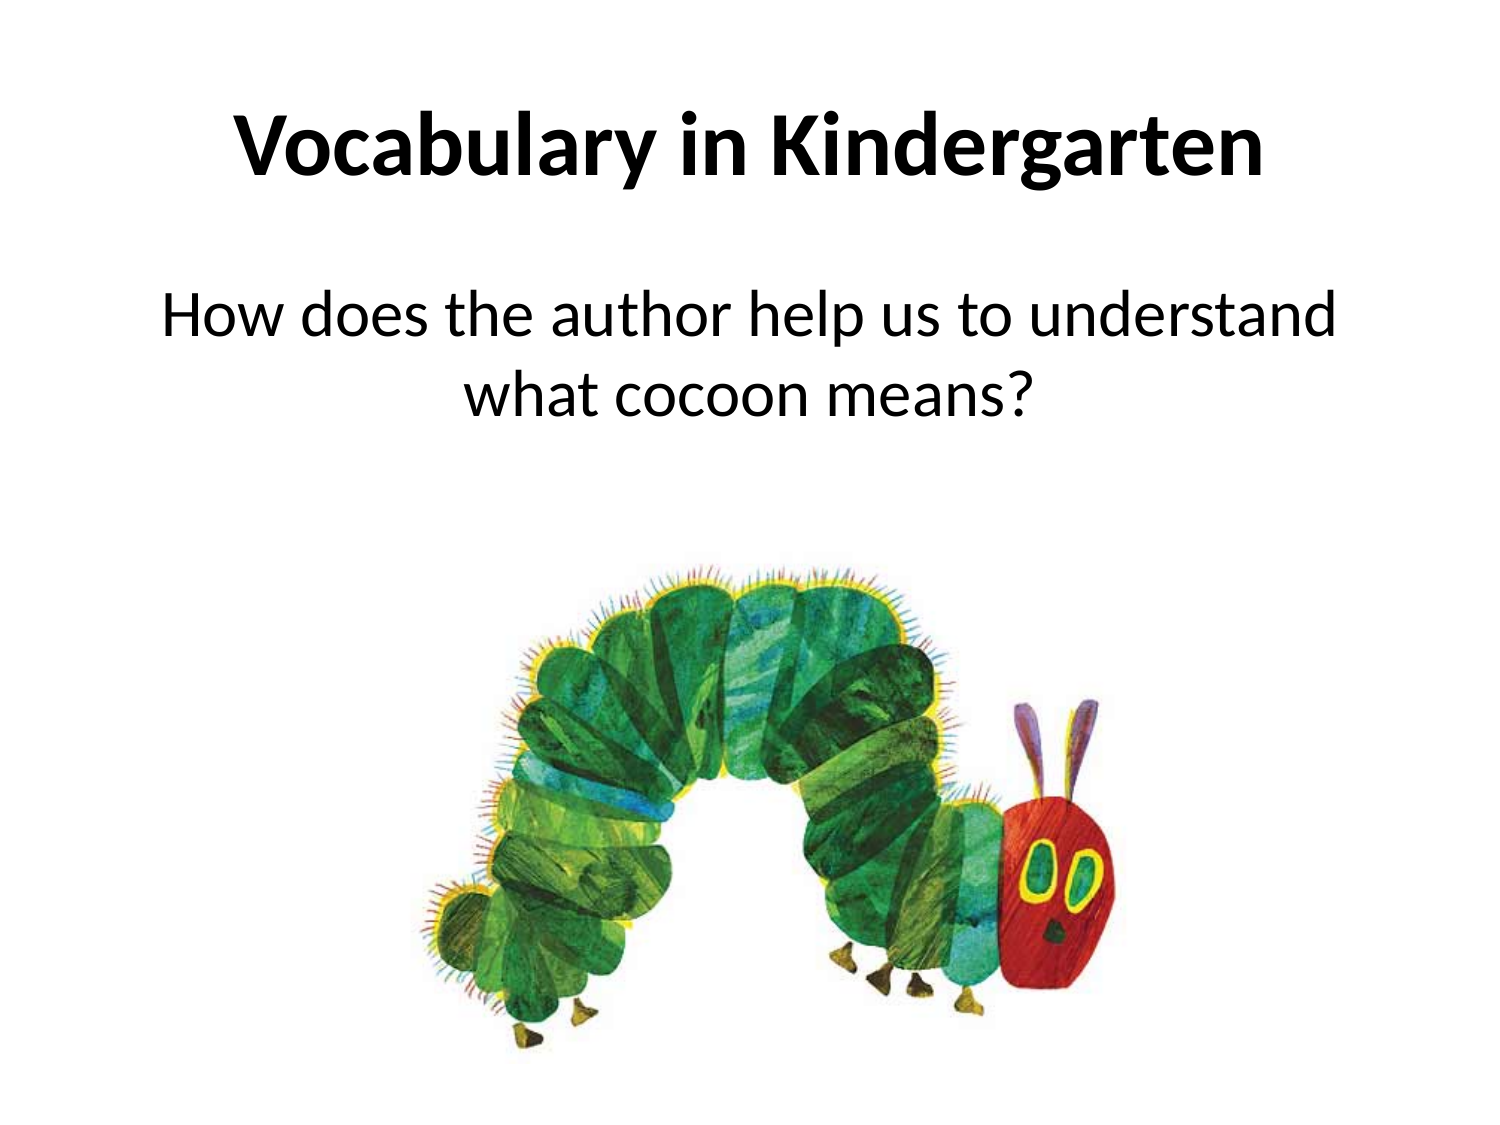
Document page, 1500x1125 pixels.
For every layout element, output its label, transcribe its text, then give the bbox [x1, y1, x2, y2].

picture [386, 540, 1162, 1064]
title Vocabulary in Kindergarten [75, 45, 1425, 233]
list How does the author help us to understand what cocoon means? [75, 262, 1425, 1005]
